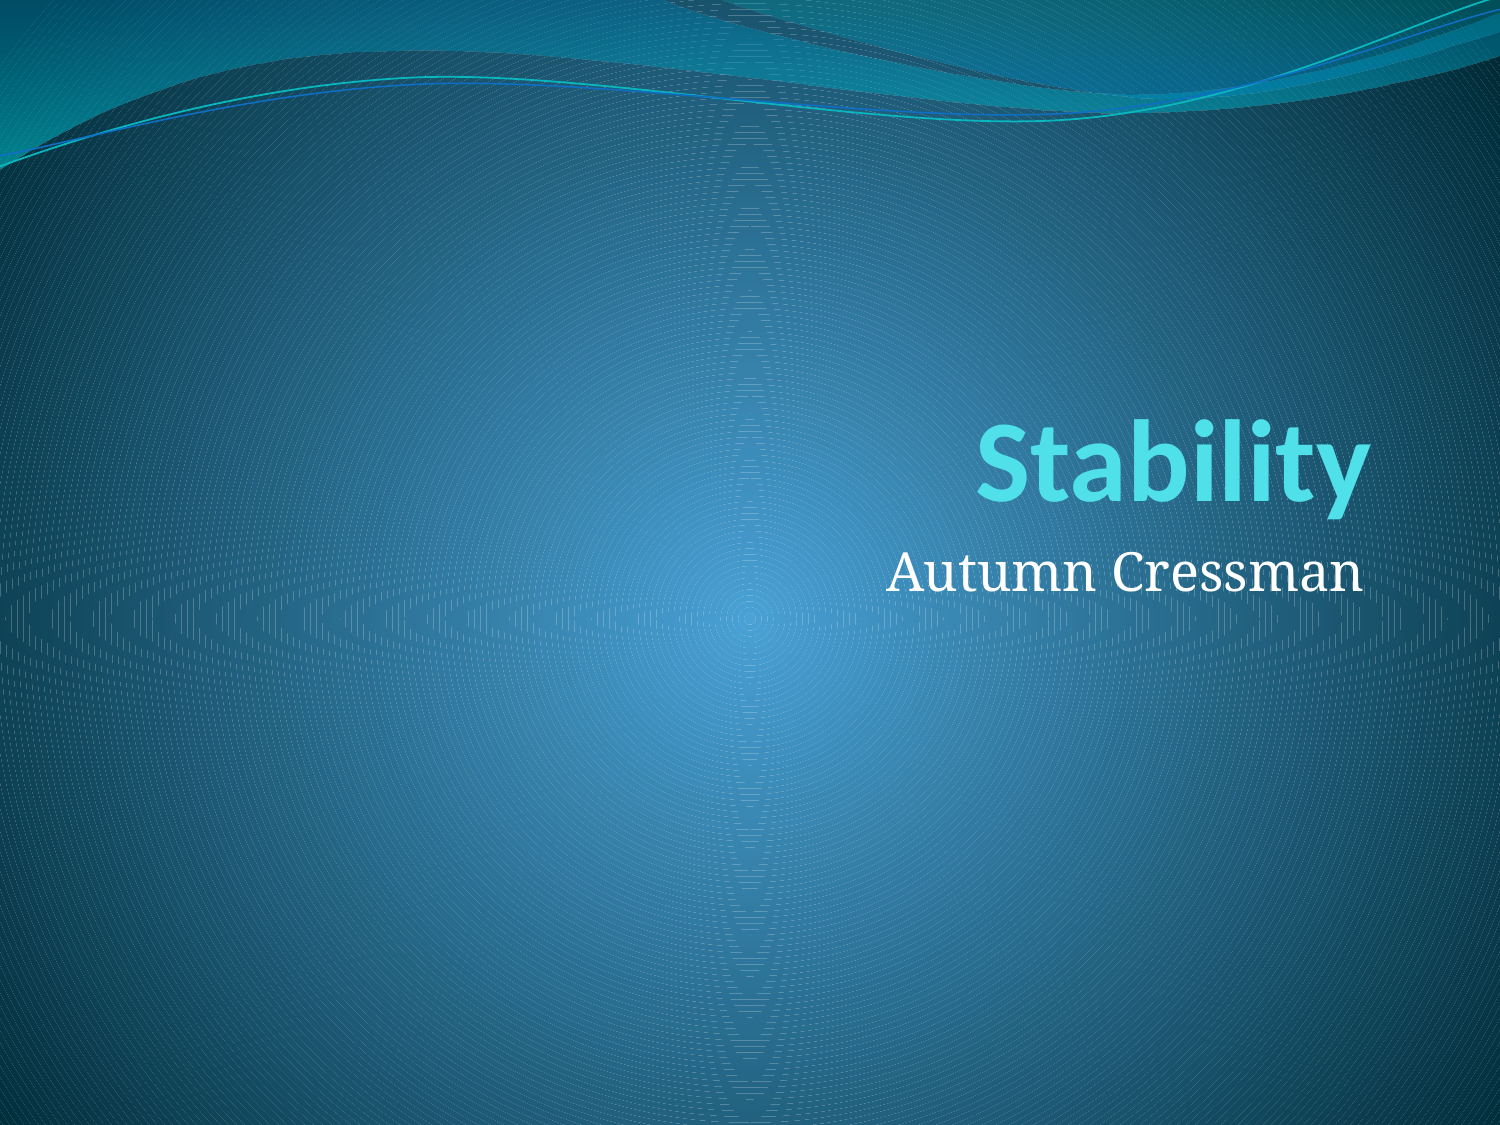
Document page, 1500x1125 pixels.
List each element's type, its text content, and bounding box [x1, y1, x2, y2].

subtitle Autumn Cressman [87, 529, 1376, 818]
title Stability [87, 224, 1376, 525]
